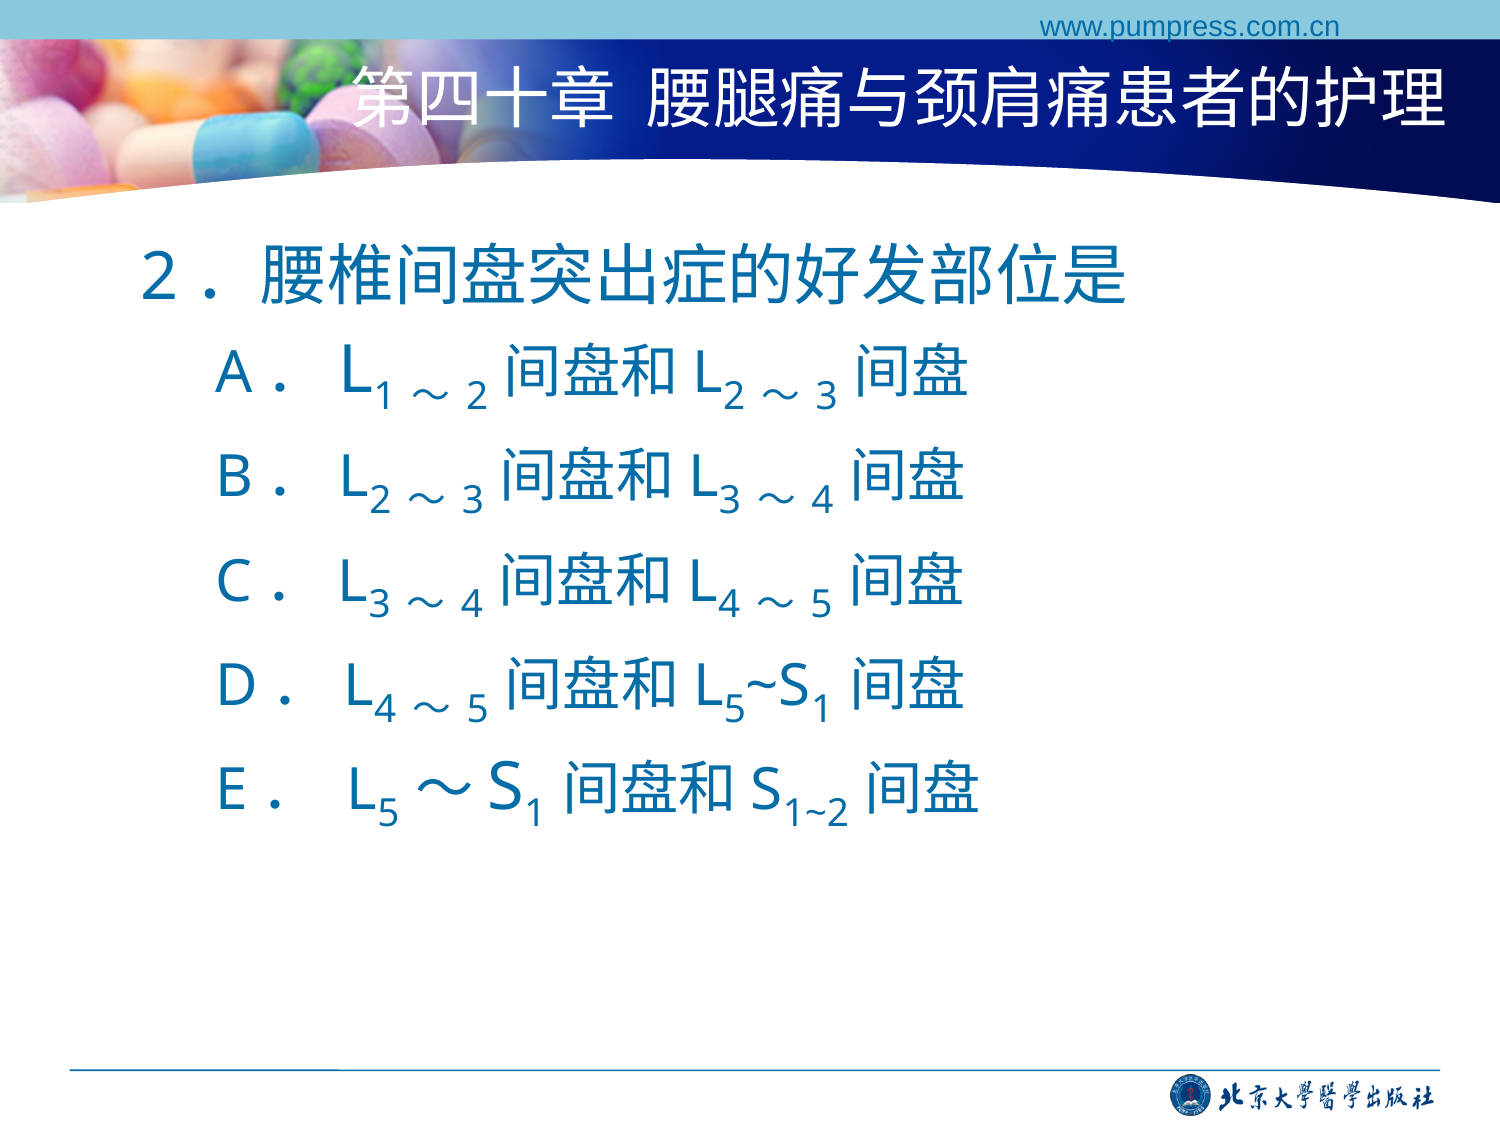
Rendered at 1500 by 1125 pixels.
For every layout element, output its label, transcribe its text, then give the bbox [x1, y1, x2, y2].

picture [0, 40, 1500, 203]
slide_number www.pumpress.com.cn [1025, 0, 1463, 38]
picture [1170, 1074, 1436, 1118]
list 2．腰椎间盘突出症的好发部位是 A．L1～2间盘和L2～3间盘 B．L2～3间盘和L3～4间盘 C．L3～4间盘和L4～5间盘 D．L4～5间盘和L5~S1间盘 E． L5～S1间盘和S1~2间盘 [49, 224, 1463, 1026]
title 第四十章 腰腿痛与颈肩痛患者的护理 [137, 49, 1463, 143]
